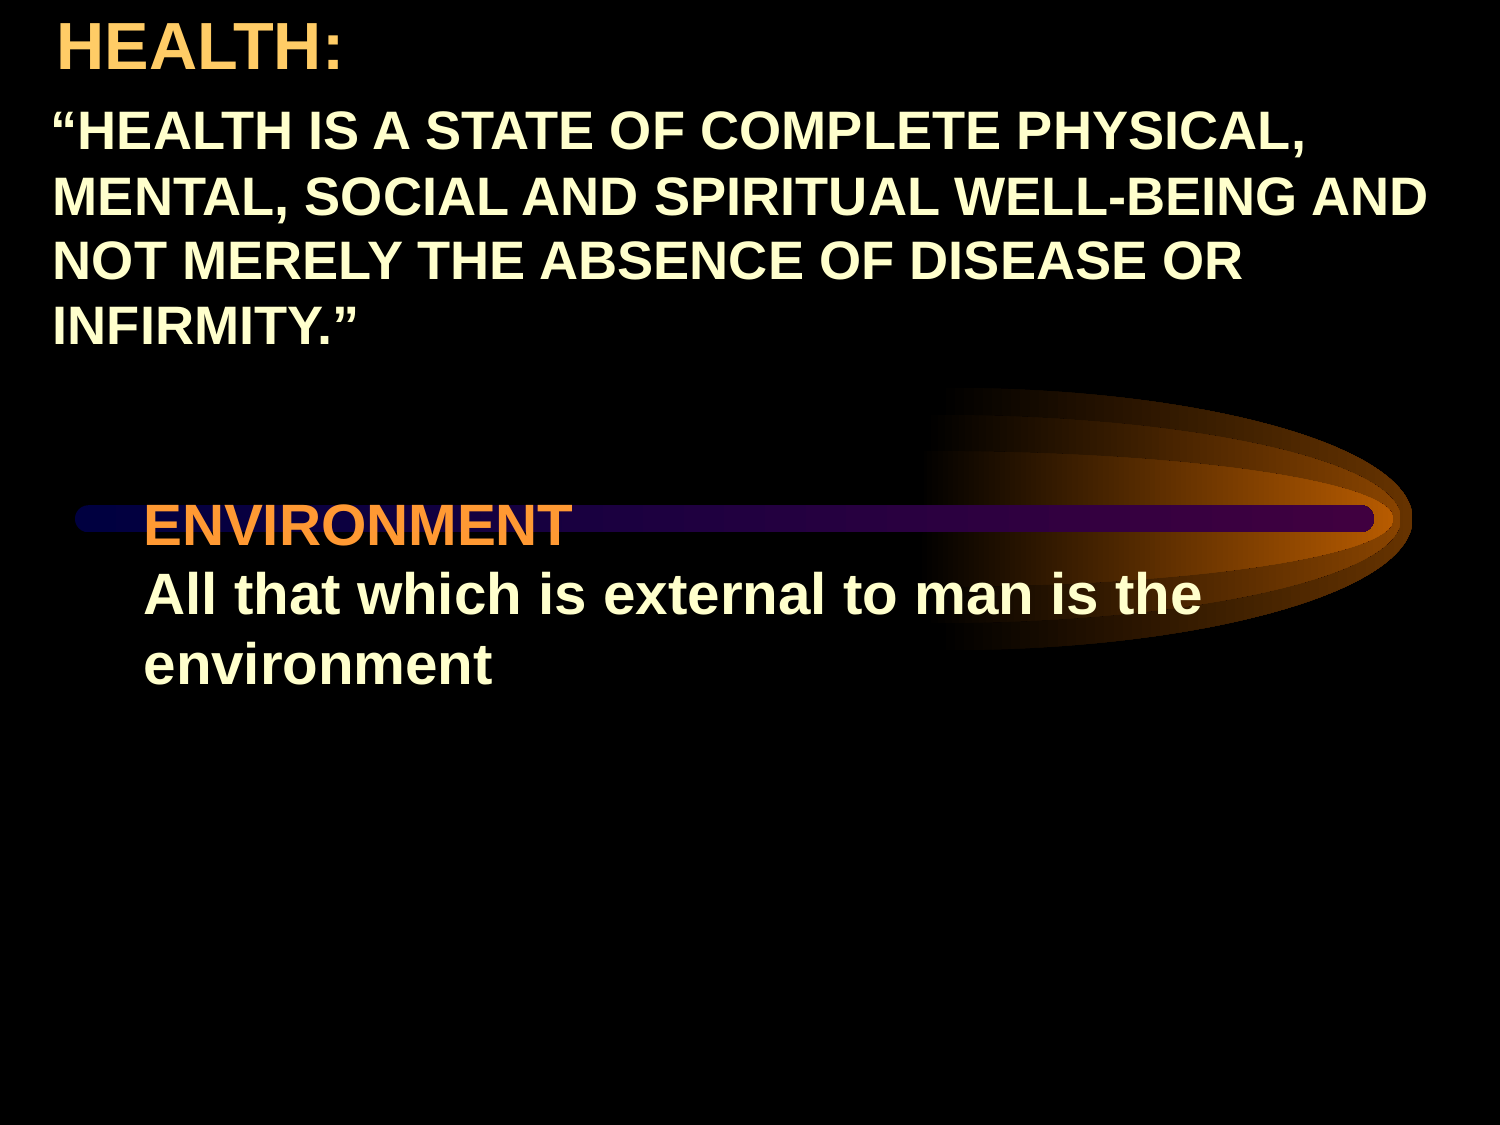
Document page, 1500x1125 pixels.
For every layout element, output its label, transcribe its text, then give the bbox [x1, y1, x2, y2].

text_box ENVIRONMENT All that which is external to man is the environment [128, 479, 1454, 704]
subtitle HEALTH: “HEALTH IS A STATE OF COMPLETE PHYSICAL, MENTAL, SOCIAL AND SPIRITUAL WELL-BEING AND NOT MERELY THE ABSENCE OF DISEASE OR INFIRMITY.” [0, 0, 1500, 826]
